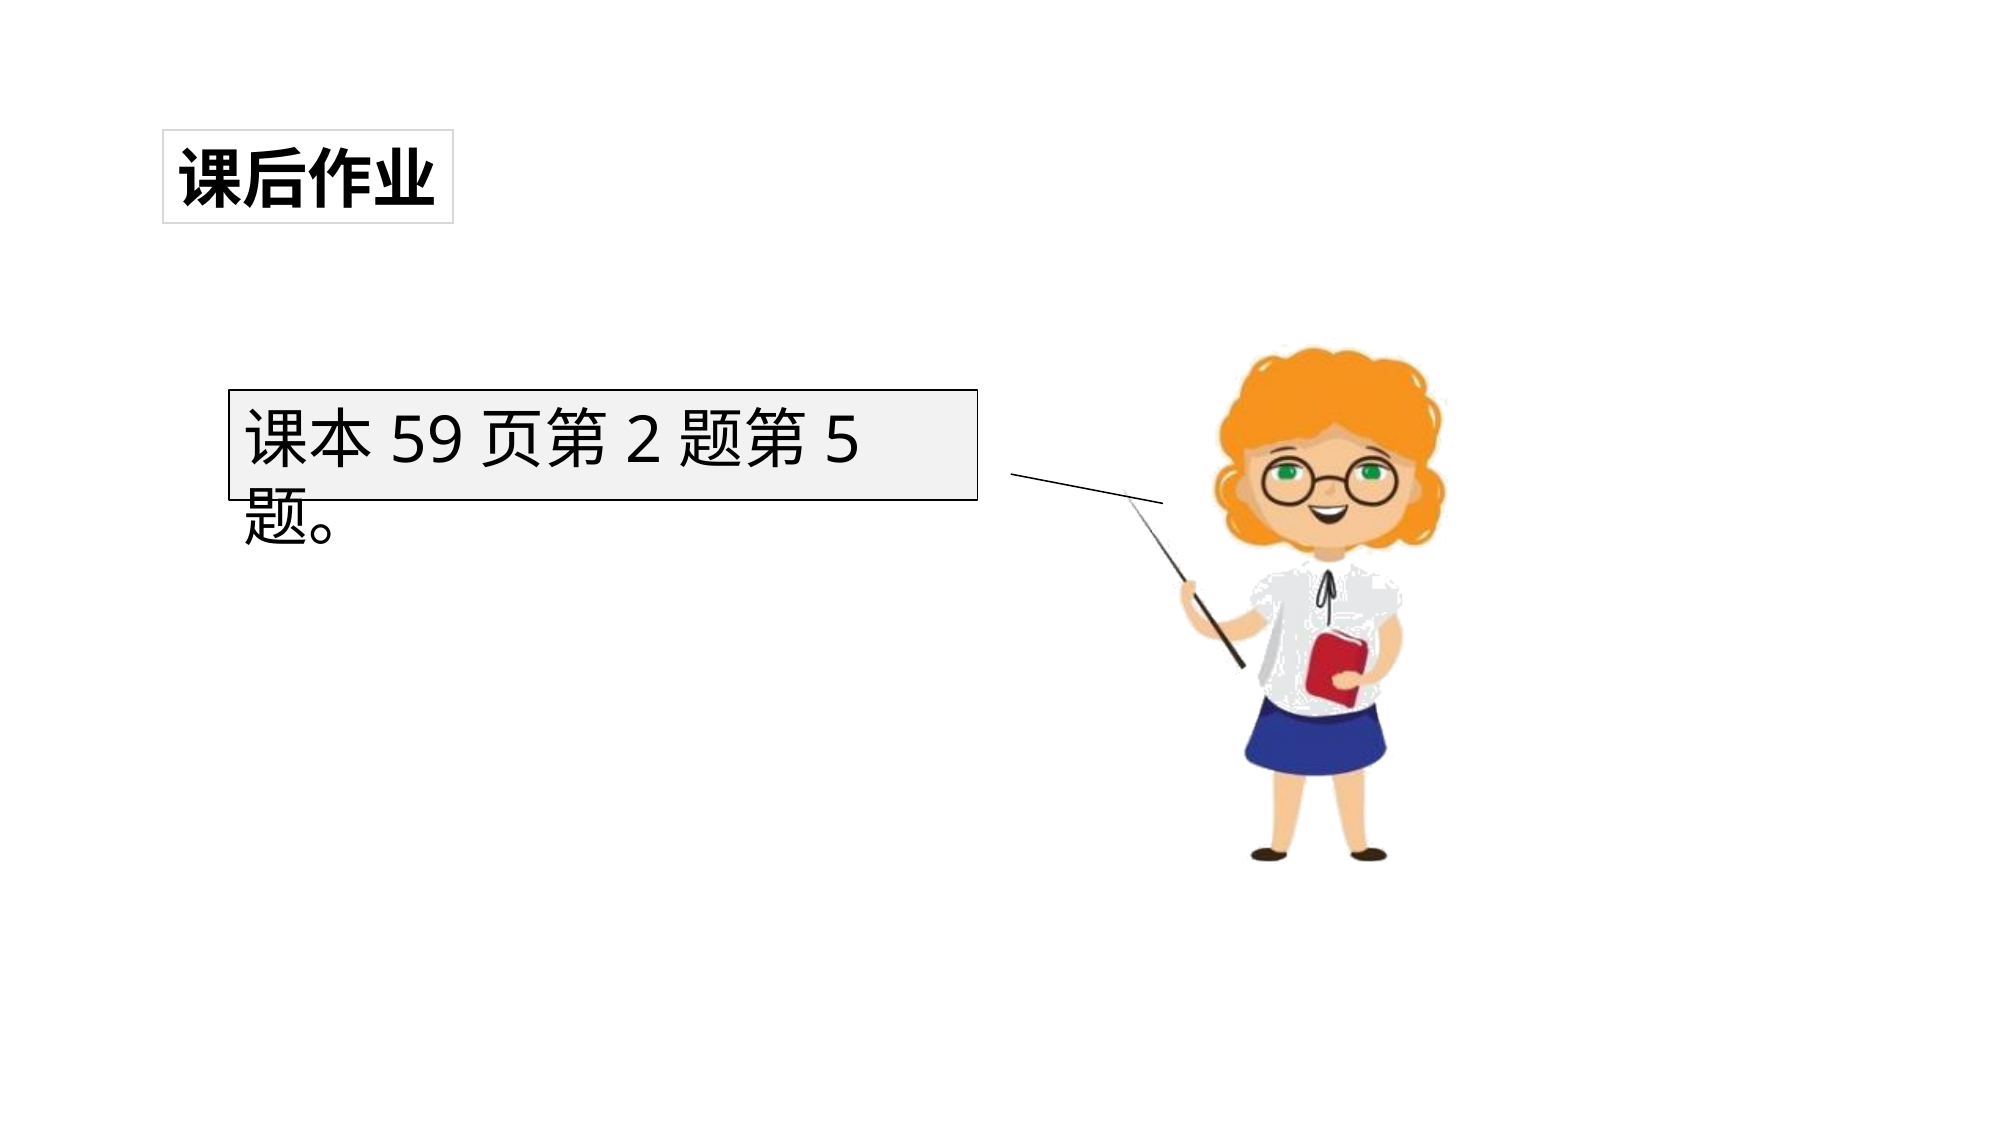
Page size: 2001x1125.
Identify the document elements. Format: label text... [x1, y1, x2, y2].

text_box 课后作业 [162, 129, 454, 224]
text_box 课本59页第2题第5题。 [229, 389, 978, 500]
picture [1121, 338, 1467, 876]
